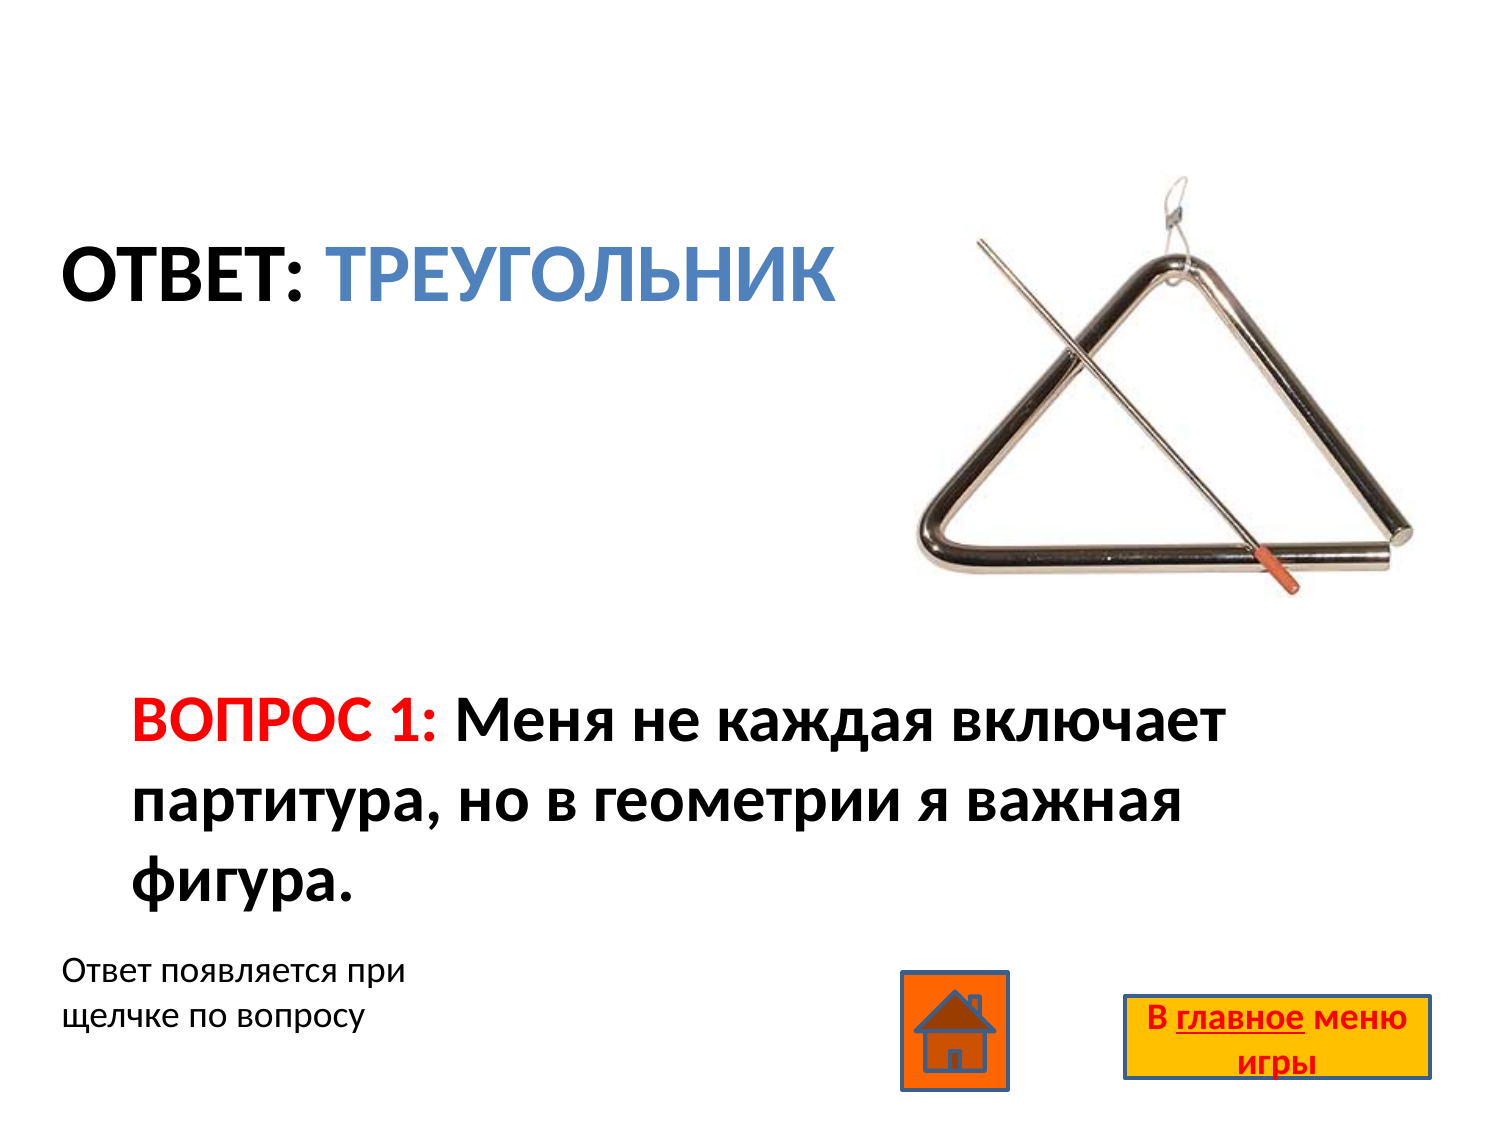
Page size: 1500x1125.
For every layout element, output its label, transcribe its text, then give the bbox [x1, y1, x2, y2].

picture [913, 175, 1415, 598]
text_box В главное меню игры [1123, 994, 1432, 1080]
text_box ОТВЕТ: ТРЕУГОЛЬНИК [46, 210, 908, 326]
text_box ВОПРОС 1: Меня не каждая включает партитура, но в геометрии я важная фигура. [117, 667, 1407, 983]
text_box [900, 983, 1010, 1092]
text_box Ответ появляется при щелчке по вопросу [46, 937, 539, 1043]
